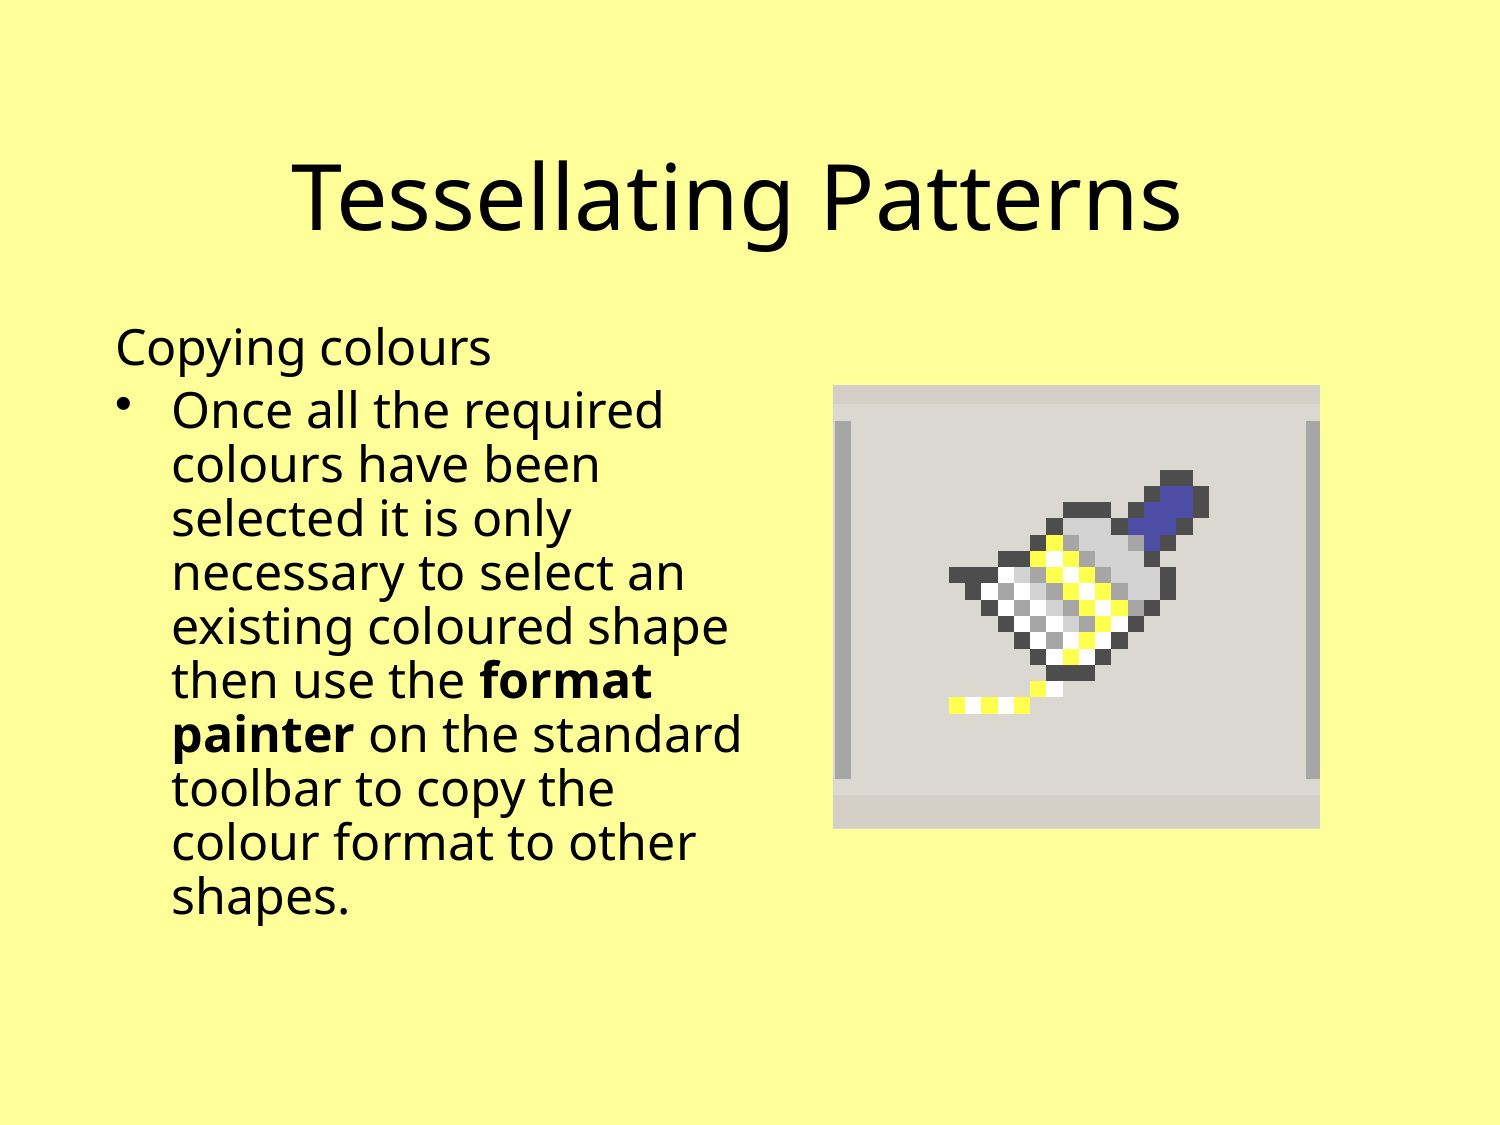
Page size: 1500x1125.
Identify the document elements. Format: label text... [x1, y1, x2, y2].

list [832, 385, 1321, 830]
title Tessellating Patterns [112, 99, 1388, 288]
list Copying colours Once all the required colours have been selected it is only necessary to select an existing coloured shape then use the format painter on the standard toolbar to copy the colour format to other shapes. [100, 314, 774, 990]
